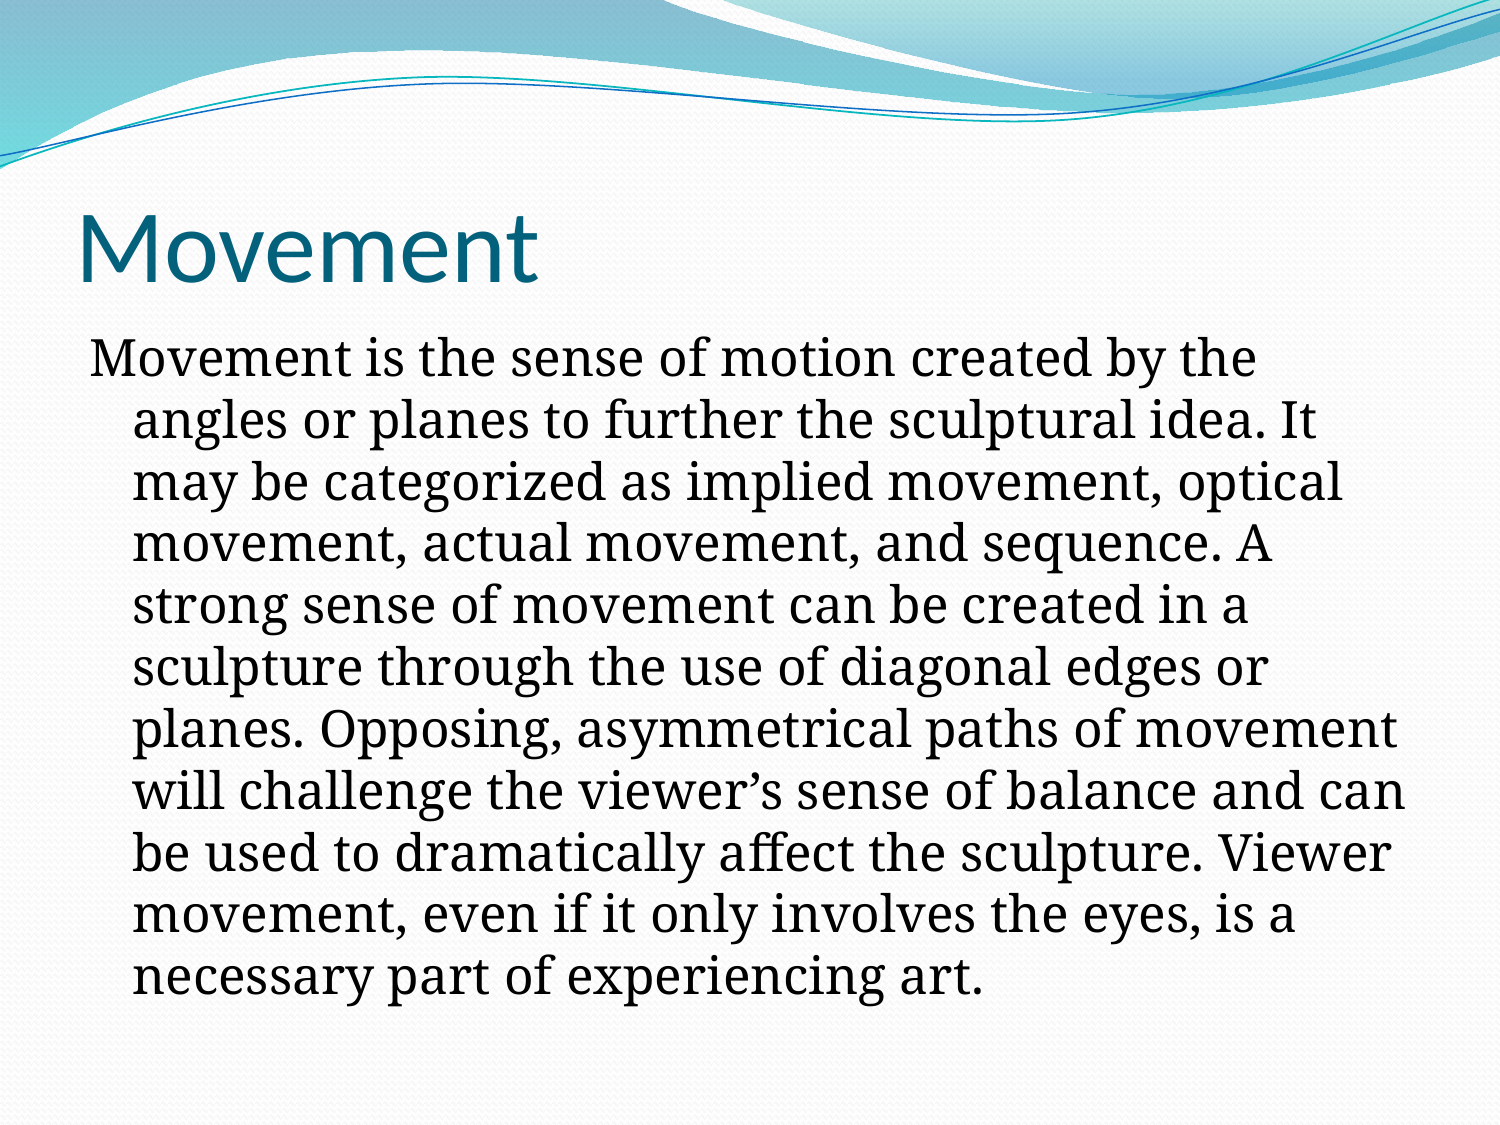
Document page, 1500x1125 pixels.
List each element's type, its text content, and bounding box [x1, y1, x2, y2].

title Movement [75, 115, 1425, 303]
list Movement is the sense of motion created by the angles or planes to further the sculptural idea. It may be categorized as implied movement, optical movement, actual movement, and sequence. A strong sense of movement can be created in a sculpture through the use of diagonal edges or planes. Opposing, asymmetrical paths of movement will challenge the viewer’s sense of balance and can be used to dramatically affect the sculpture. Viewer movement, even if it only involves the eyes, is a necessary part of experiencing art. [75, 317, 1425, 1038]
